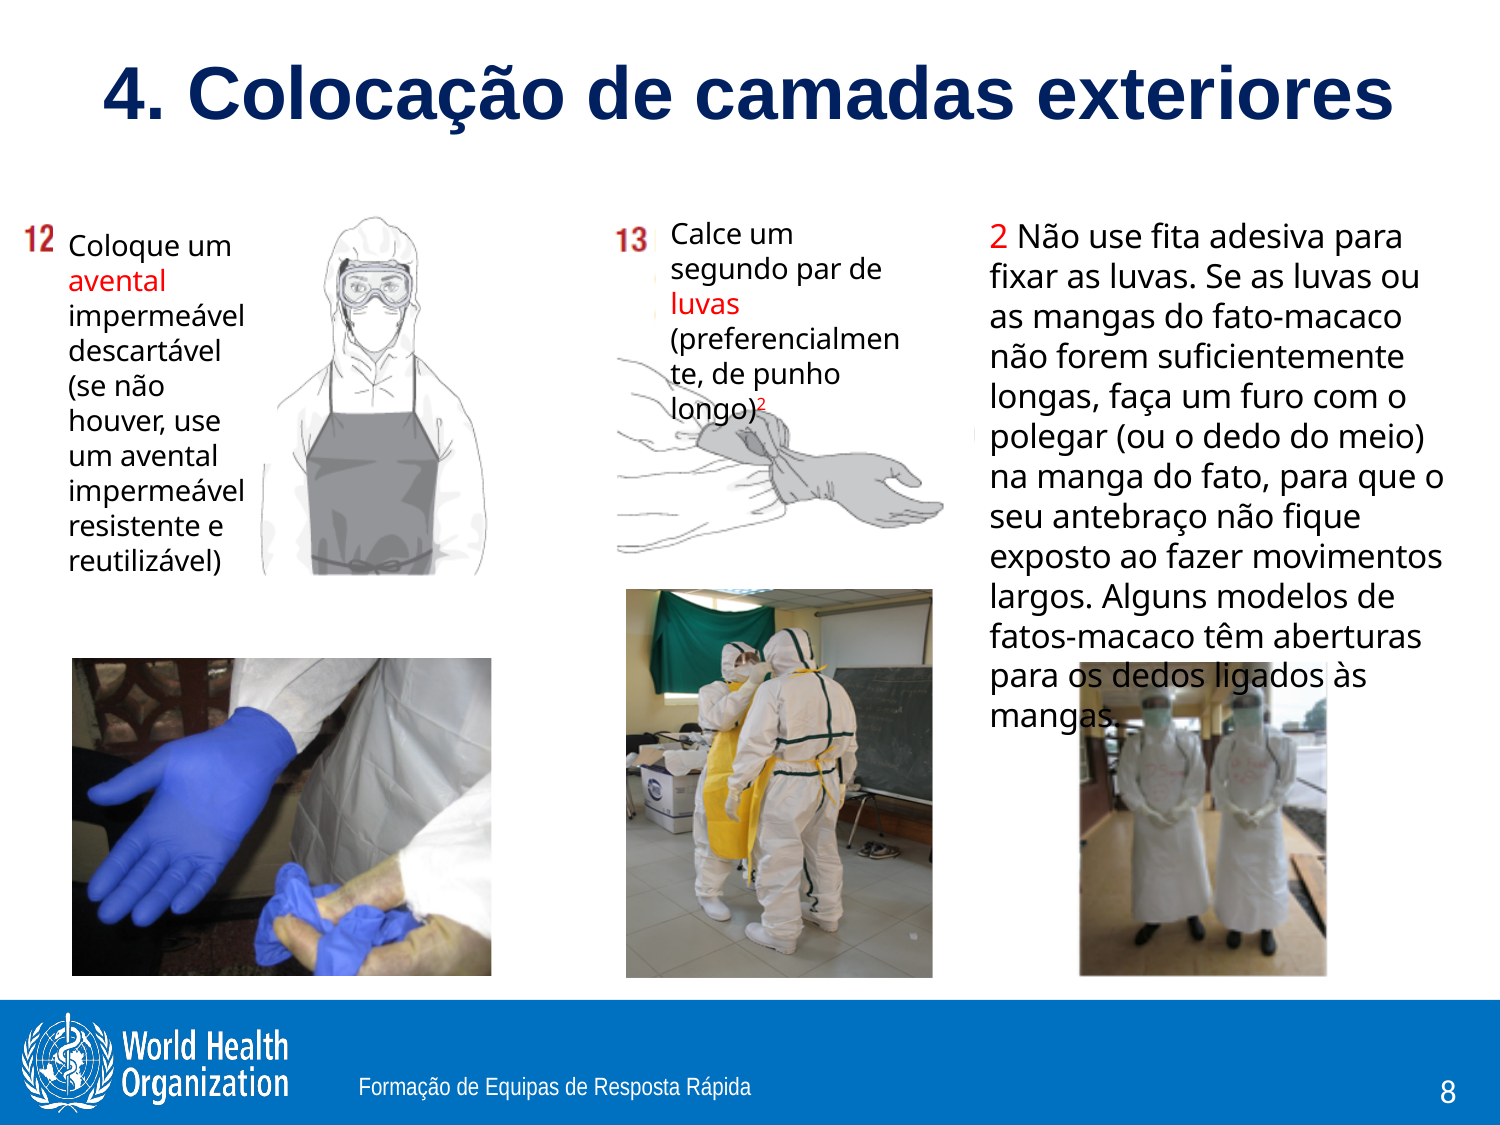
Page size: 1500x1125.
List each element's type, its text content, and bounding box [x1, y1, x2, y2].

picture [21, 1012, 288, 1113]
title 4. Colocação de camadas exteriores [75, 0, 1425, 183]
picture [1056, 662, 1353, 979]
picture [4, 207, 503, 592]
picture [71, 658, 492, 976]
picture [593, 205, 966, 563]
picture [626, 589, 934, 979]
picture [974, 253, 1474, 474]
text_box 2 Não use fita adesiva para fixar as luvas. Se as luvas ou as mangas do fato-macaco não forem suficientemente longas, faça um furo com o polegar (ou o dedo do meio) na manga do fato, para que o seu antebraço não fique exposto ao fazer movimentos largos. Alguns modelos de fatos-macaco têm aberturas para os dedos ligados às mangas. [974, 208, 1471, 253]
